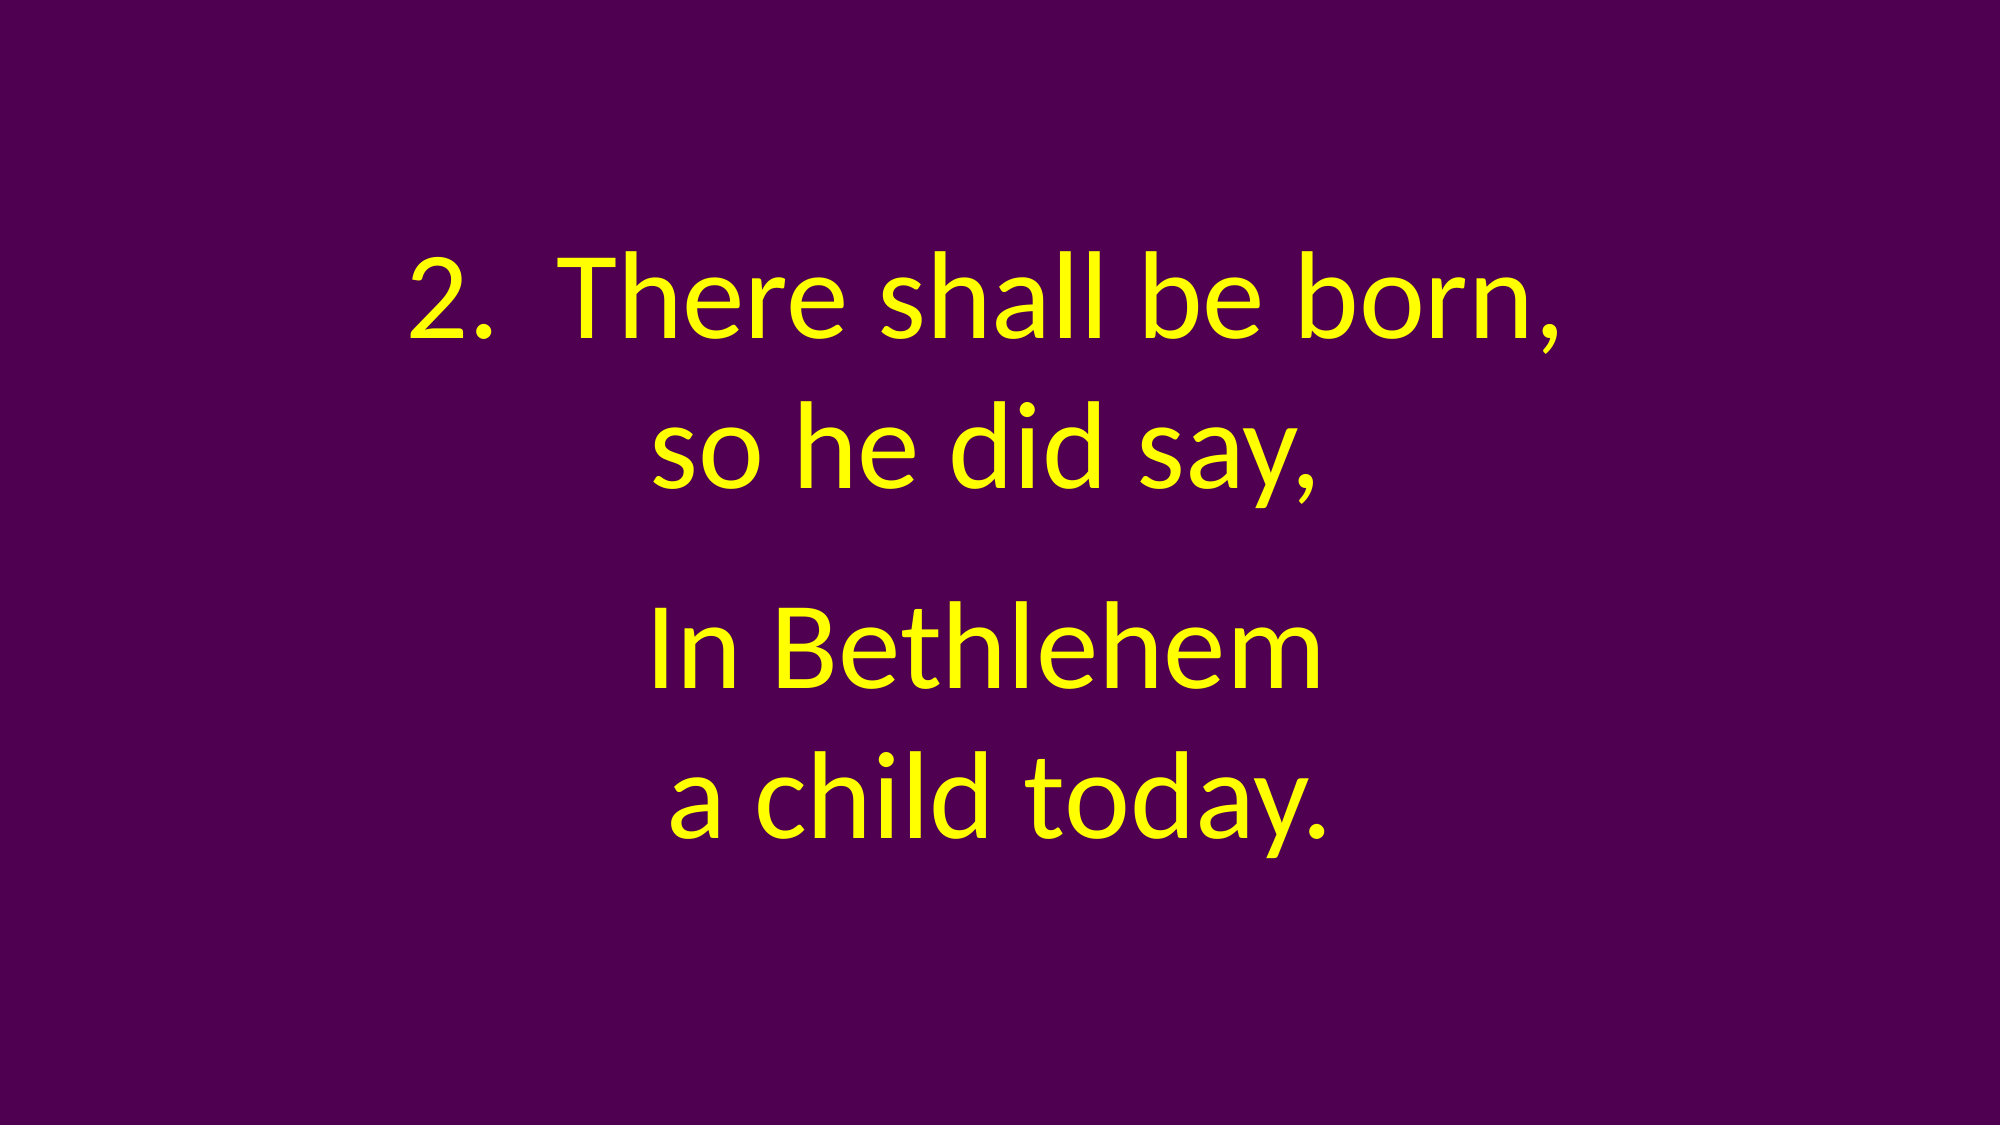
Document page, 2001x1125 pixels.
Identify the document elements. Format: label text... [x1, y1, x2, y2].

text_box 2. There shall be born, so he did say, In Bethlehem a child today. [0, 206, 2000, 872]
